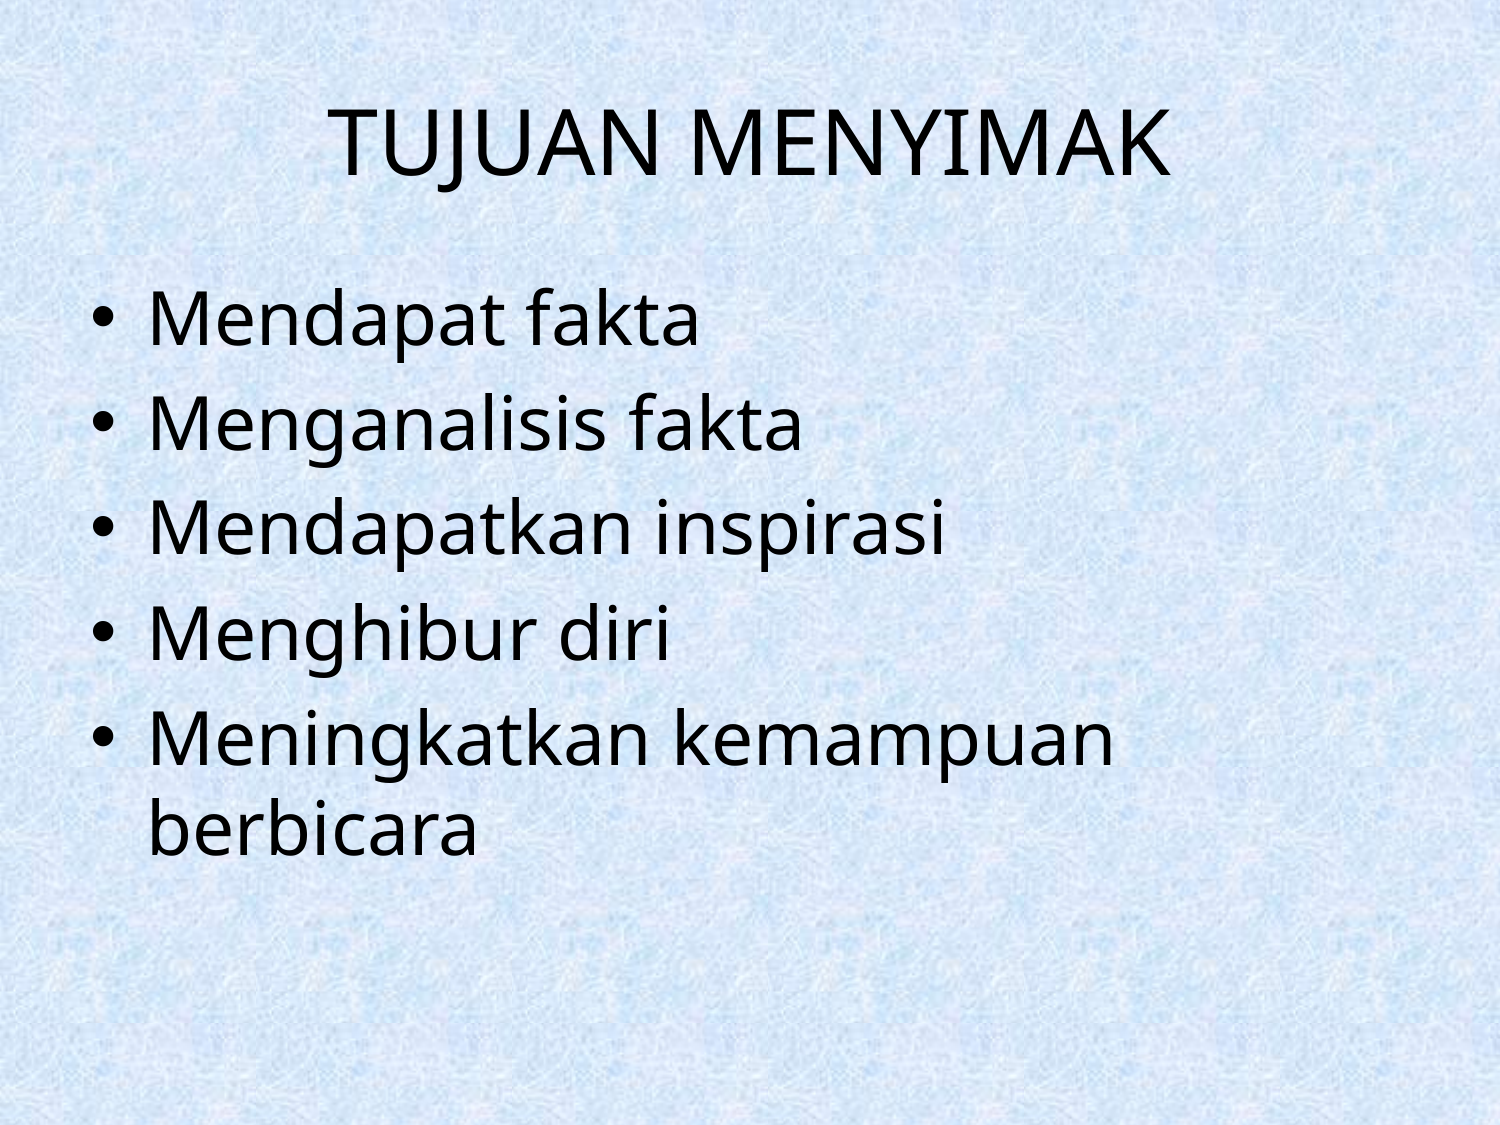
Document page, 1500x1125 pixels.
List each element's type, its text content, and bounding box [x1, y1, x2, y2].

picture [0, 0, 1500, 1125]
title TUJUAN MENYIMAK [75, 45, 1425, 233]
list Mendapat fakta Menganalisis fakta Mendapatkan inspirasi Menghibur diri Meningkatkan kemampuan berbicara [75, 262, 1425, 1005]
